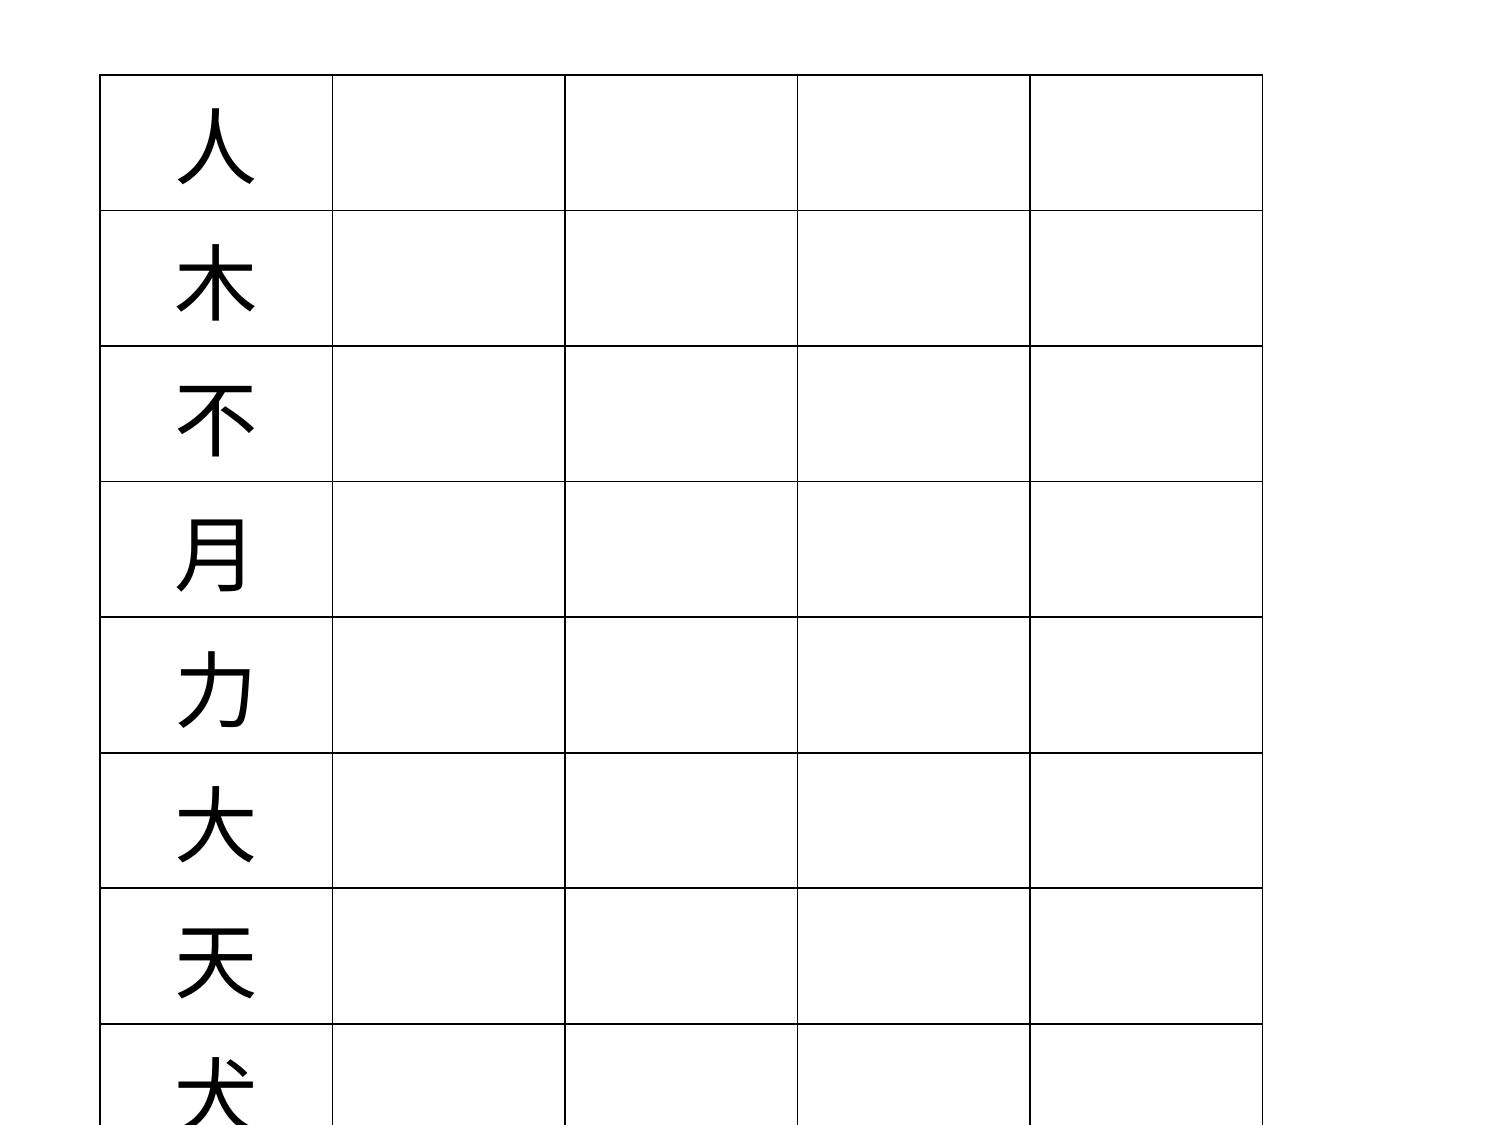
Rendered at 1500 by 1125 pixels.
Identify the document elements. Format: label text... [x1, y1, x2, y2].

table_cell 木 [101, 211, 332, 345]
table_cell [798, 889, 1029, 1023]
table_cell [798, 347, 1029, 481]
table_cell [566, 482, 797, 616]
table_cell [798, 482, 1029, 616]
table_cell 天 [101, 889, 332, 1023]
table_cell [566, 618, 797, 752]
table_cell 力 [101, 618, 332, 752]
table_cell [1031, 482, 1262, 616]
table_cell [798, 618, 1029, 752]
table_cell [566, 347, 797, 481]
table_cell [333, 754, 564, 887]
table_header [333, 76, 564, 210]
table_cell [333, 482, 564, 616]
table_cell [1031, 1025, 1262, 1125]
table_header [1031, 76, 1262, 210]
table_header [798, 76, 1029, 210]
table_cell [798, 1025, 1029, 1125]
table_cell [1031, 889, 1262, 1023]
table_cell [333, 618, 564, 752]
table_cell [333, 211, 564, 345]
table_header [566, 76, 797, 210]
table_cell [566, 889, 797, 1023]
table_cell [1031, 618, 1262, 752]
table_cell [1031, 211, 1262, 345]
table_cell [798, 211, 1029, 345]
table_cell [798, 754, 1029, 887]
table_cell [1031, 347, 1262, 481]
table_cell 不 [101, 347, 332, 481]
table_cell 大 [101, 754, 332, 887]
table_cell 犬 [101, 1025, 332, 1125]
table_cell 月 [101, 482, 332, 616]
table_header 人 [101, 76, 332, 210]
table_cell [333, 1025, 564, 1125]
table_cell [1031, 754, 1262, 887]
table_cell [333, 347, 564, 481]
table_cell [566, 1025, 797, 1125]
table_cell [333, 889, 564, 1023]
table_cell [566, 211, 797, 345]
table_cell [566, 754, 797, 887]
